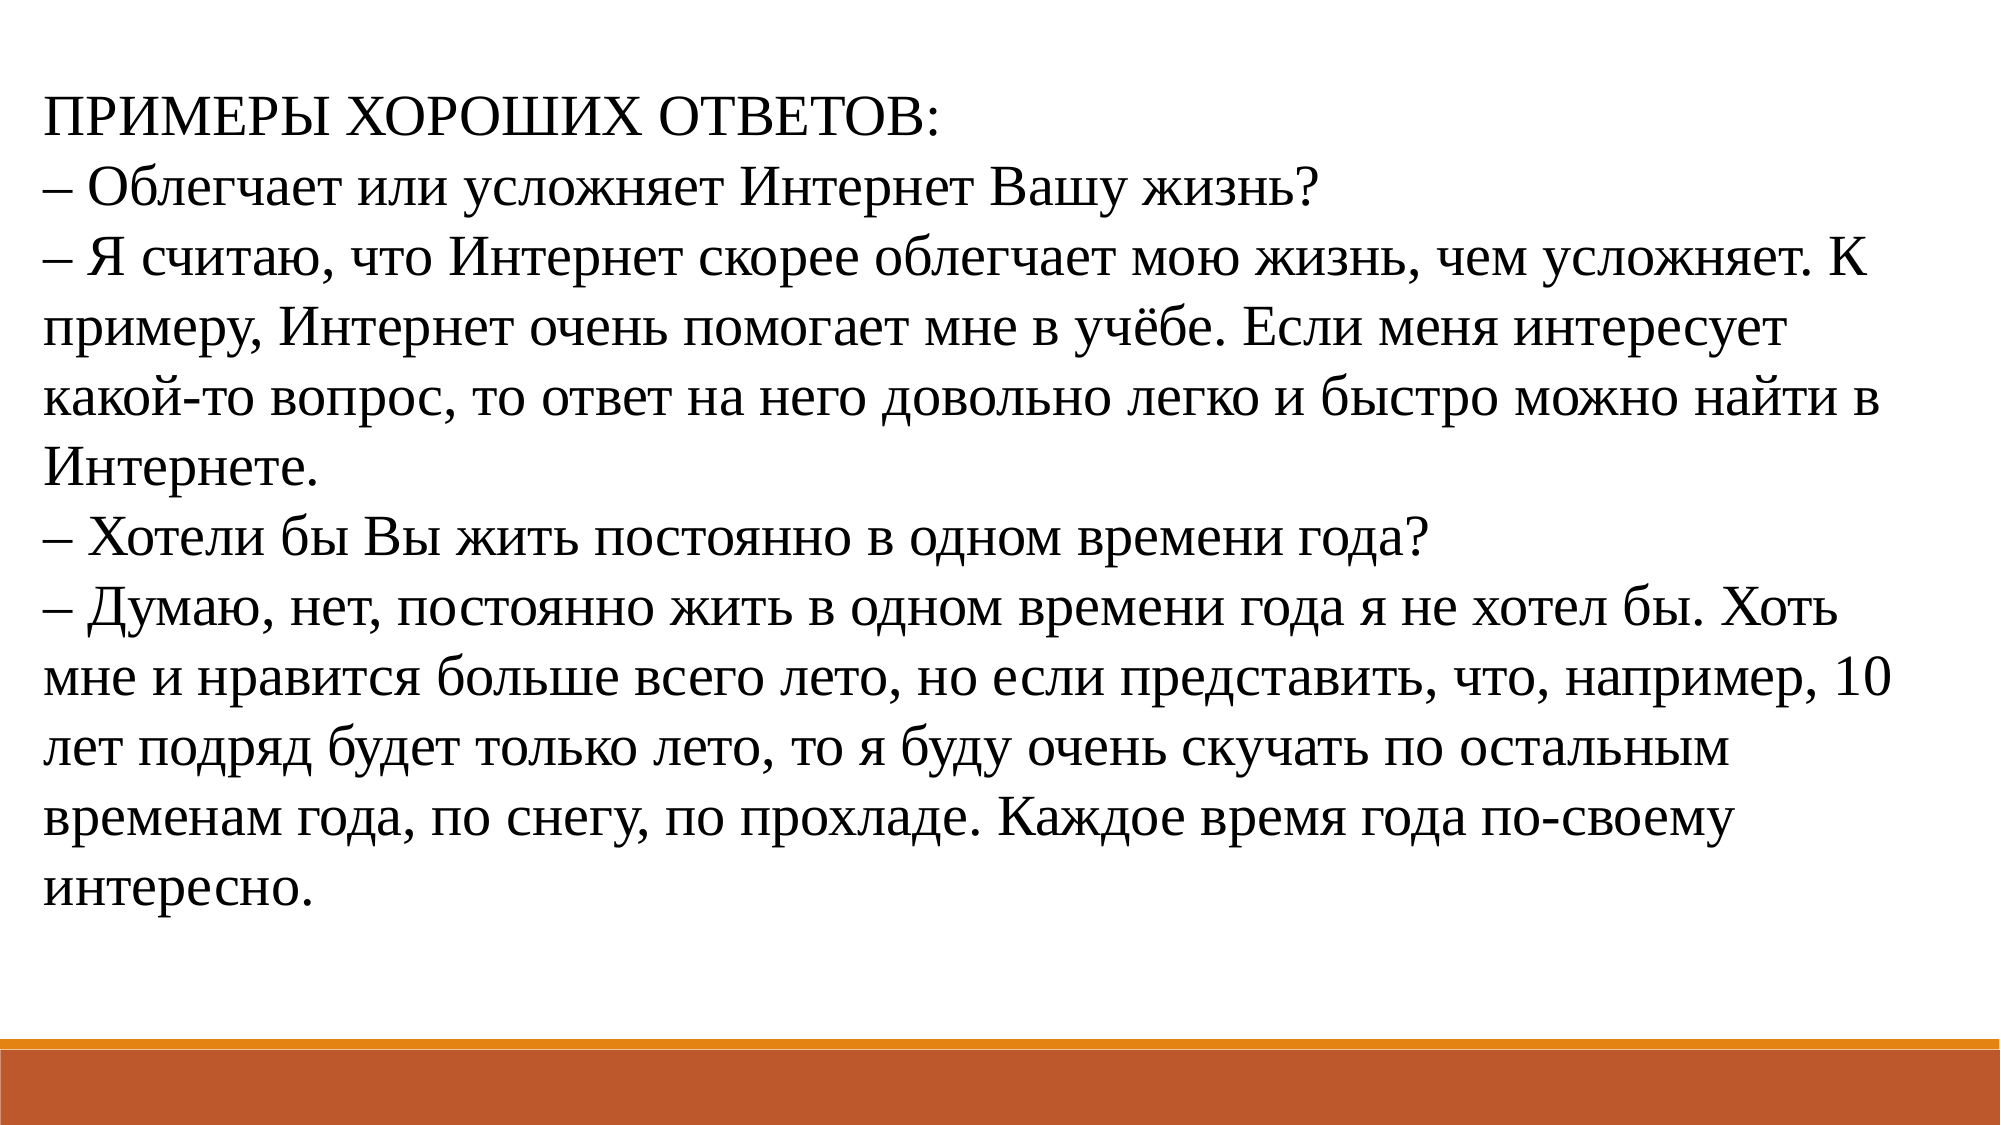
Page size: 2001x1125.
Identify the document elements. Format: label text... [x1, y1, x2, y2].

text_box ПРИМЕРЫ ХОРОШИХ ОТВЕТОВ: – Облегчает или усложняет Интернет Вашу жизнь? – Я считаю, что Интернет скорее облегчает мою жизнь, чем усложняет. К примеру, Интернет очень помогает мне в учёбе. Если меня интересует какой-то вопрос, то ответ на него довольно легко и быстро можно найти в Интернете. – Хотели бы Вы жить постоянно в одном времени года? – Думаю, нет, постоянно жить в одном времени года я не хотел бы. Хоть мне и нравится больше всего лето, но если представить, что, например, 10 лет подряд будет только лето, то я буду очень скучать по остальным временам года, по снегу, по прохладе. Каждое время года по-своему интересно. [29, 0, 1944, 995]
